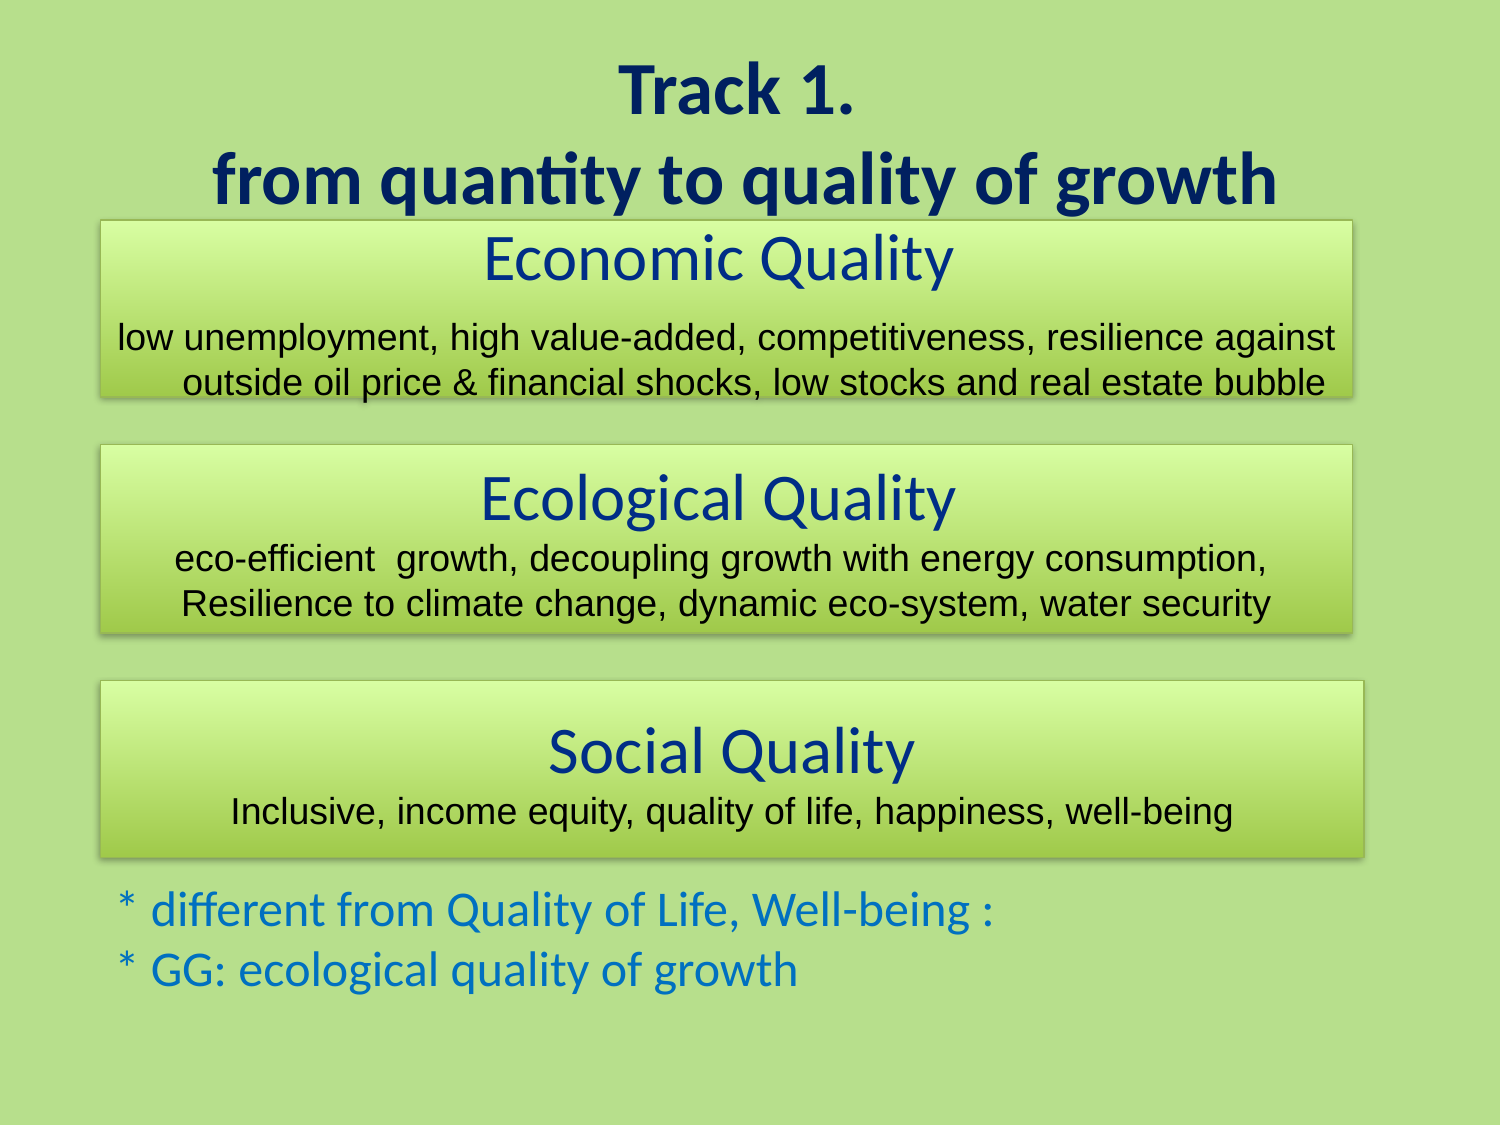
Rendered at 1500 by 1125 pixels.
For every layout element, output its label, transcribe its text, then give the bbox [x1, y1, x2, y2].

text_box Ecological Quality eco-efficient growth, decoupling growth with energy consumption, Resilience to climate change, dynamic eco-system, water security [100, 444, 1353, 634]
text_box [100, 172, 975, 233]
text_box Track 1. from quantity to quality of growth [0, 32, 1500, 163]
text_box Social Quality Inclusive, income equity, quality of life, happiness, well-being [100, 680, 1365, 858]
text_box Economic Quality low unemployment, high value-added, competitiveness, resilience against outside oil price & financial shocks, low stocks and real estate bubble [100, 219, 1353, 398]
text_box * different from Quality of Life, Well-being : * GG: ecological quality of growth [88, 869, 1435, 1005]
